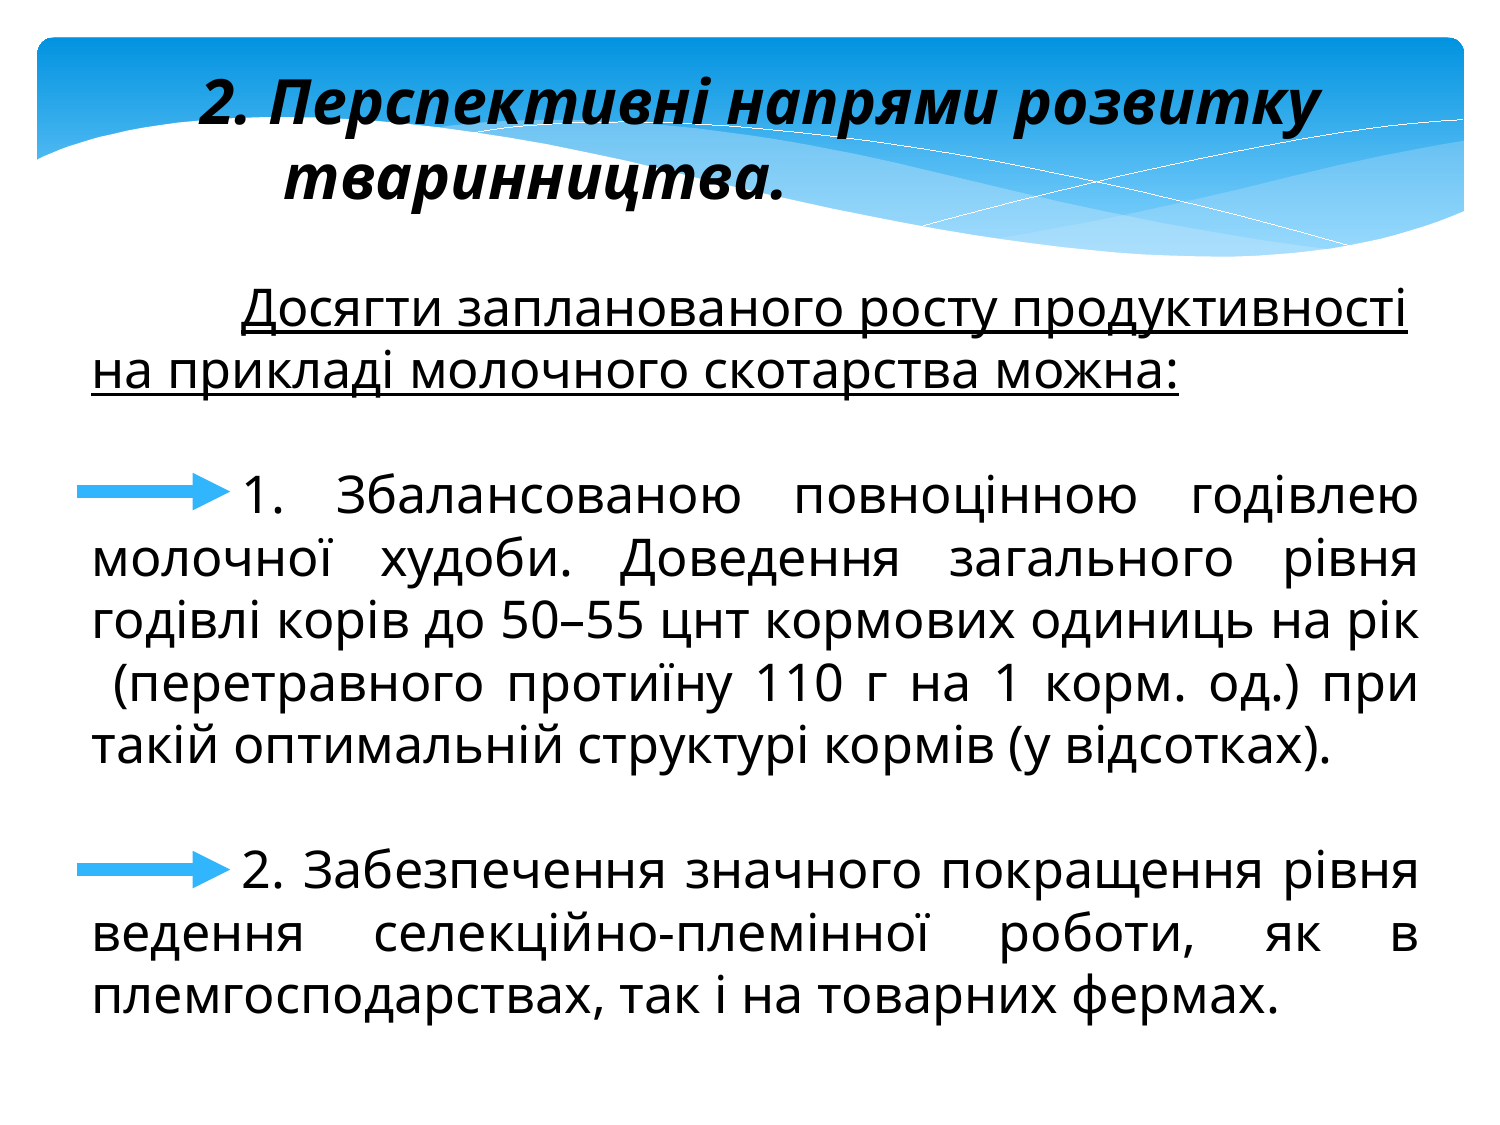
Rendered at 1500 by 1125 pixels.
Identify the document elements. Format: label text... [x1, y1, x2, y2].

text_box 2. Перспективні напрями розвитку тваринництва. Досягти запланованого росту продуктивності на прикладі молочного скотарства можна: 1. Збалансованою повноцінною годівлею молочної худоби. Доведення загального рівня годівлі корів до 50–55 цнт кормових одиниць на рік (перетравного протиїну 110 г на 1 корм. од.) при такій оптимальній структурі кормів (у відсотках). 2. Забезпечення значного покращення рівня ведення селекційно-племінної роботи, як в племгосподарствах, так і на товарних фермах. [76, 54, 1436, 1094]
